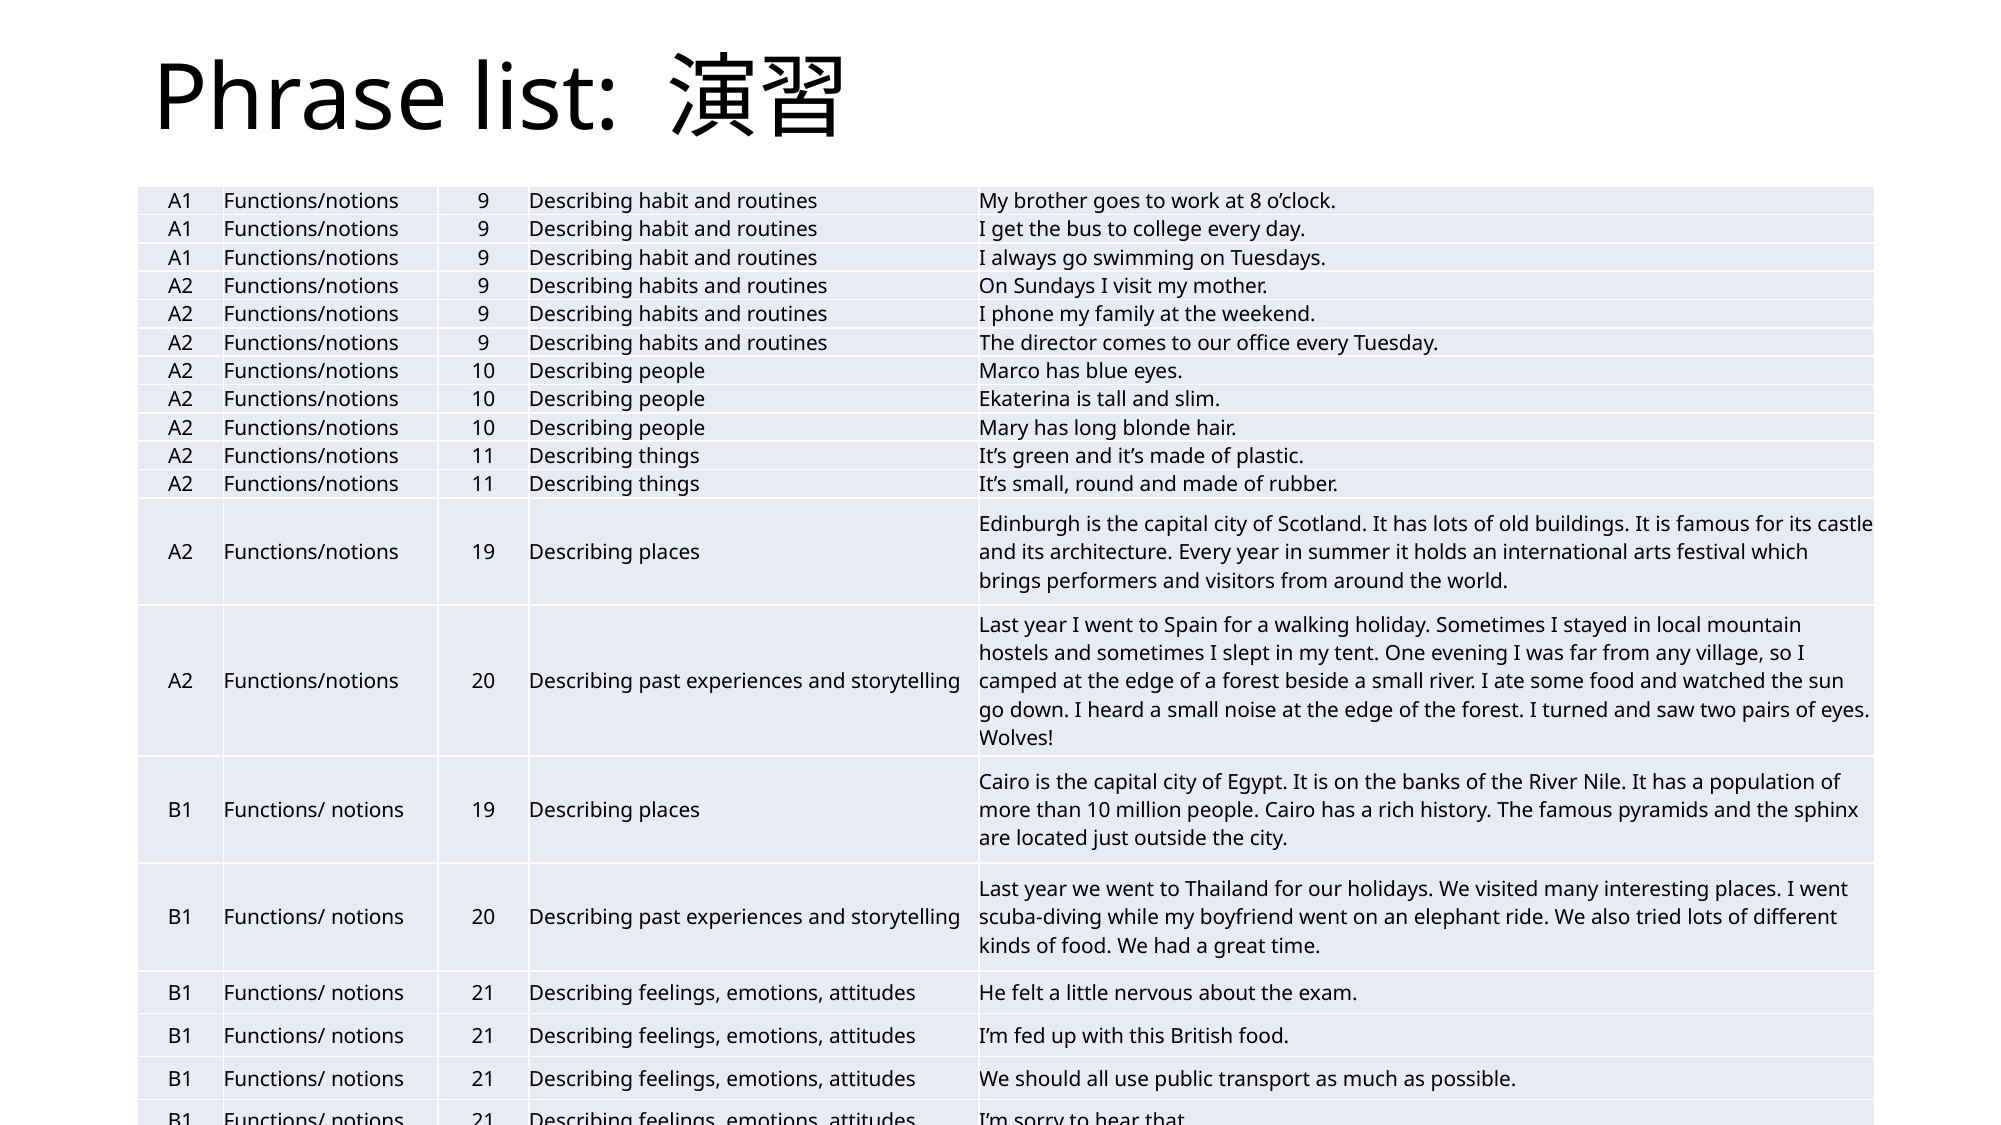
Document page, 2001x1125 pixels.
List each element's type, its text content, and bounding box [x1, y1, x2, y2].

table_cell Functions/notions [224, 329, 437, 355]
table_cell B1 [138, 757, 223, 862]
table_cell A2 [138, 272, 223, 299]
table_cell 9 [439, 215, 528, 242]
table_cell Mary has long blonde hair. [980, 414, 1874, 440]
table_header Functions/notions [224, 187, 437, 214]
table_cell Functions/notions [224, 442, 437, 469]
table_cell Marco has blue eyes. [980, 357, 1874, 384]
table_cell It’s small, round and made of rubber. [980, 470, 1874, 497]
table_cell B1 [138, 1100, 223, 1125]
table_cell Functions/notions [224, 499, 437, 604]
table_cell 9 [439, 329, 528, 355]
table_cell Describing past experiences and storytelling [530, 864, 978, 970]
table_cell Describing places [530, 499, 978, 604]
table_cell Edinburgh is the capital city of Scotland. It has lots of old buildings. It is famous for its castle and its architecture. Every year in summer it holds an international arts festival which brings performers and visitors from around the world. [980, 499, 1874, 604]
table_cell Describing habit and routines [530, 215, 978, 242]
table_cell 10 [439, 414, 528, 440]
table_cell 11 [439, 442, 528, 469]
table_cell Describing past experiences and storytelling [530, 606, 978, 755]
table_cell Describing feelings, emotions, attitudes [530, 972, 978, 1013]
table_cell Last year I went to Spain for a walking holiday. Sometimes I stayed in local mountain hostels and sometimes I slept in my tent. One evening I was far from any village, so I camped at the edge of a forest beside a small river. I ate some food and watched the sun go down. I heard a small noise at the edge of the forest. I turned and saw two pairs of eyes. Wolves! [980, 606, 1874, 755]
table_cell The director comes to our office every Tuesday. [980, 329, 1874, 355]
table_cell 9 [439, 300, 528, 327]
table_cell 21 [439, 1014, 528, 1056]
table_cell Describing feelings, emotions, attitudes [530, 1014, 978, 1056]
table_header My brother goes to work at 8 o’clock. [980, 187, 1874, 214]
table_cell 21 [439, 972, 528, 1013]
table_cell I phone my family at the weekend. [980, 300, 1874, 327]
table_cell Functions/notions [224, 385, 437, 412]
table_cell A1 [138, 215, 223, 242]
table_cell Describing people [530, 414, 978, 440]
table_cell Functions/notions [224, 414, 437, 440]
table_cell Describing habits and routines [530, 272, 978, 299]
title Phrase list: 演習 [137, 34, 1863, 165]
table_cell A2 [138, 470, 223, 497]
table_cell He felt a little nervous about the exam. [980, 972, 1874, 1013]
table_cell Functions/notions [224, 357, 437, 384]
table_cell A2 [138, 329, 223, 355]
table_cell Functions/notions [224, 244, 437, 270]
table_cell Describing feelings, emotions, attitudes [530, 1100, 978, 1125]
table_header Describing habit and routines [530, 187, 978, 214]
table_cell Functions/notions [224, 470, 437, 497]
table_cell A2 [138, 357, 223, 384]
table_cell Functions/ notions [224, 972, 437, 1013]
table_cell Last year we went to Thailand for our holidays. We visited many interesting places. I went scuba-diving while my boyfriend went on an elephant ride. We also tried lots of different kinds of food. We had a great time. [980, 864, 1874, 970]
table_cell Functions/ notions [224, 757, 437, 862]
table_cell Describing habit and routines [530, 244, 978, 270]
table_cell Describing things [530, 442, 978, 469]
table_cell 19 [439, 757, 528, 862]
table_cell A2 [138, 442, 223, 469]
table_cell I get the bus to college every day. [980, 215, 1874, 242]
table_cell A1 [138, 244, 223, 270]
table_cell A2 [138, 606, 223, 755]
table_cell A2 [138, 414, 223, 440]
table_cell B1 [138, 1014, 223, 1056]
table_cell A2 [138, 385, 223, 412]
table_cell Describing places [530, 757, 978, 862]
table_cell Ekaterina is tall and slim. [980, 385, 1874, 412]
table_header 9 [439, 187, 528, 214]
table_cell A2 [138, 499, 223, 604]
table_cell I’m sorry to hear that. [980, 1100, 1874, 1125]
table_cell Describing habits and routines [530, 329, 978, 355]
table_cell Cairo is the capital city of Egypt. It is on the banks of the River Nile. It has a population of more than 10 million people. Cairo has a rich history. The famous pyramids and the sphinx are located just outside the city. [980, 757, 1874, 862]
table_cell 21 [439, 1100, 528, 1125]
table_cell Describing feelings, emotions, attitudes [530, 1057, 978, 1099]
table_cell 20 [439, 606, 528, 755]
table_cell We should all use public transport as much as possible. [980, 1057, 1874, 1099]
table_cell 11 [439, 470, 528, 497]
table_cell Describing habits and routines [530, 300, 978, 327]
table_cell On Sundays I visit my mother. [980, 272, 1874, 299]
table_cell B1 [138, 972, 223, 1013]
table_cell 10 [439, 385, 528, 412]
table_cell 9 [439, 244, 528, 270]
table_cell It’s green and it’s made of plastic. [980, 442, 1874, 469]
table_cell Functions/notions [224, 272, 437, 299]
table_cell Functions/notions [224, 300, 437, 327]
table_cell 10 [439, 357, 528, 384]
table_cell Functions/ notions [224, 1057, 437, 1099]
table_cell Describing people [530, 357, 978, 384]
table_cell I always go swimming on Tuesdays. [980, 244, 1874, 270]
table_cell Functions/ notions [224, 1100, 437, 1125]
table_cell A2 [138, 300, 223, 327]
table_header A1 [138, 187, 223, 214]
table_cell Functions/notions [224, 606, 437, 755]
table_cell 9 [439, 272, 528, 299]
table_cell B1 [138, 1057, 223, 1099]
table_cell 21 [439, 1057, 528, 1099]
table_cell 19 [439, 499, 528, 604]
table_cell I’m fed up with this British food. [980, 1014, 1874, 1056]
table_cell Functions/ notions [224, 1014, 437, 1056]
table_cell Functions/ notions [224, 864, 437, 970]
table_cell Functions/notions [224, 215, 437, 242]
table_cell Describing people [530, 385, 978, 412]
table_cell Describing things [530, 470, 978, 497]
table_cell B1 [138, 864, 223, 970]
table_cell 20 [439, 864, 528, 970]
